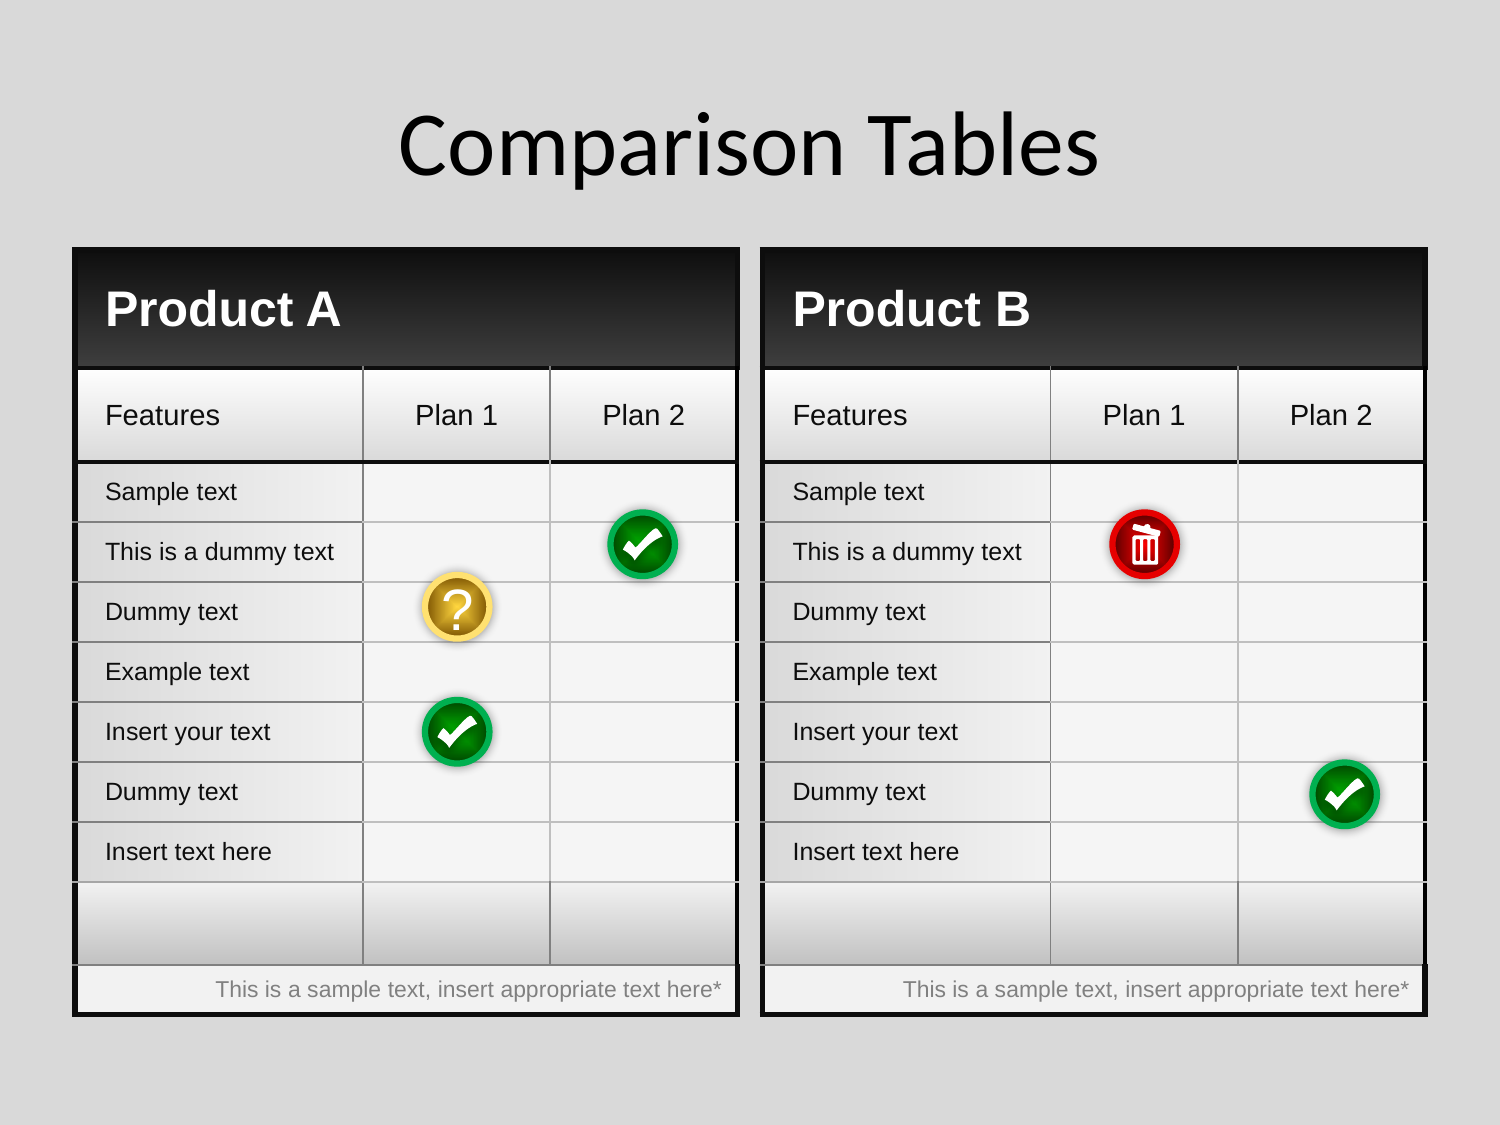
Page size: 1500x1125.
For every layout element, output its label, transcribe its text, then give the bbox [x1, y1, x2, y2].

table_cell Example text [765, 643, 1050, 701]
table_cell [1239, 583, 1423, 641]
table_cell [1051, 883, 1237, 964]
table_cell Example text [78, 643, 362, 701]
table_cell Insert your text [78, 703, 362, 761]
table_cell [479, 583, 549, 641]
table_cell [1051, 523, 1108, 581]
table_cell This is a sample text, insert appropriate text here* [78, 966, 735, 1012]
table_cell Sample text [78, 464, 362, 521]
table_cell Plan 2 [1239, 370, 1423, 460]
table_cell [551, 464, 735, 521]
table_cell This is a dummy text [78, 523, 362, 581]
table_cell Dummy text [765, 763, 1050, 821]
table_cell [364, 763, 549, 821]
table_cell Sample text [765, 464, 1050, 521]
table_cell [678, 523, 735, 581]
table_cell [1239, 523, 1423, 581]
table_cell [364, 583, 436, 641]
table_cell This is a sample text, insert appropriate text here* [765, 966, 1422, 1012]
table_cell [78, 883, 362, 964]
table_cell [1051, 583, 1237, 641]
table_cell Plan 1 [364, 370, 549, 460]
table_cell [1239, 703, 1423, 761]
table_cell [1051, 763, 1237, 821]
table_cell Plan 1 [1051, 370, 1237, 460]
table_cell This is a dummy text [765, 523, 1050, 581]
table_cell [1379, 763, 1423, 821]
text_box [1112, 512, 1178, 577]
table_cell [1051, 823, 1237, 881]
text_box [1312, 762, 1378, 827]
table_cell Dummy text [78, 763, 362, 821]
table_cell [551, 823, 735, 881]
table_cell Insert your text [765, 703, 1050, 761]
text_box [610, 512, 676, 577]
table_cell [364, 464, 549, 521]
table_cell [1239, 643, 1423, 701]
table_header Product A [78, 253, 735, 366]
title Comparison Tables [75, 45, 1425, 233]
table_cell Features [765, 370, 1050, 460]
table_cell Insert text here [78, 823, 362, 881]
table_cell [551, 703, 735, 761]
table_cell Features [78, 370, 362, 460]
table_cell [364, 643, 549, 701]
text_box ? [424, 574, 490, 639]
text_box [424, 699, 490, 764]
table_cell [1239, 823, 1423, 881]
table_cell [551, 643, 735, 701]
table_cell [364, 523, 549, 581]
table_header Product B [765, 253, 1422, 366]
table_cell [364, 883, 549, 964]
table_cell [1239, 464, 1423, 521]
table_cell [551, 883, 735, 964]
table_cell [1239, 763, 1309, 821]
table_cell [551, 523, 606, 581]
table_cell [765, 883, 1050, 964]
table_cell [551, 583, 735, 641]
table_cell Dummy text [78, 583, 362, 641]
table_cell Insert text here [765, 823, 1050, 881]
table_cell [364, 823, 549, 881]
table_cell Plan 2 [551, 370, 735, 460]
table_cell [493, 703, 549, 761]
table_cell [364, 703, 420, 761]
table_cell [1051, 643, 1237, 701]
table_cell [1051, 464, 1237, 521]
table_cell [551, 763, 735, 821]
table_cell Dummy text [765, 583, 1050, 641]
table_cell [1239, 883, 1423, 964]
table_cell [1180, 523, 1237, 581]
table_cell [1051, 703, 1237, 761]
